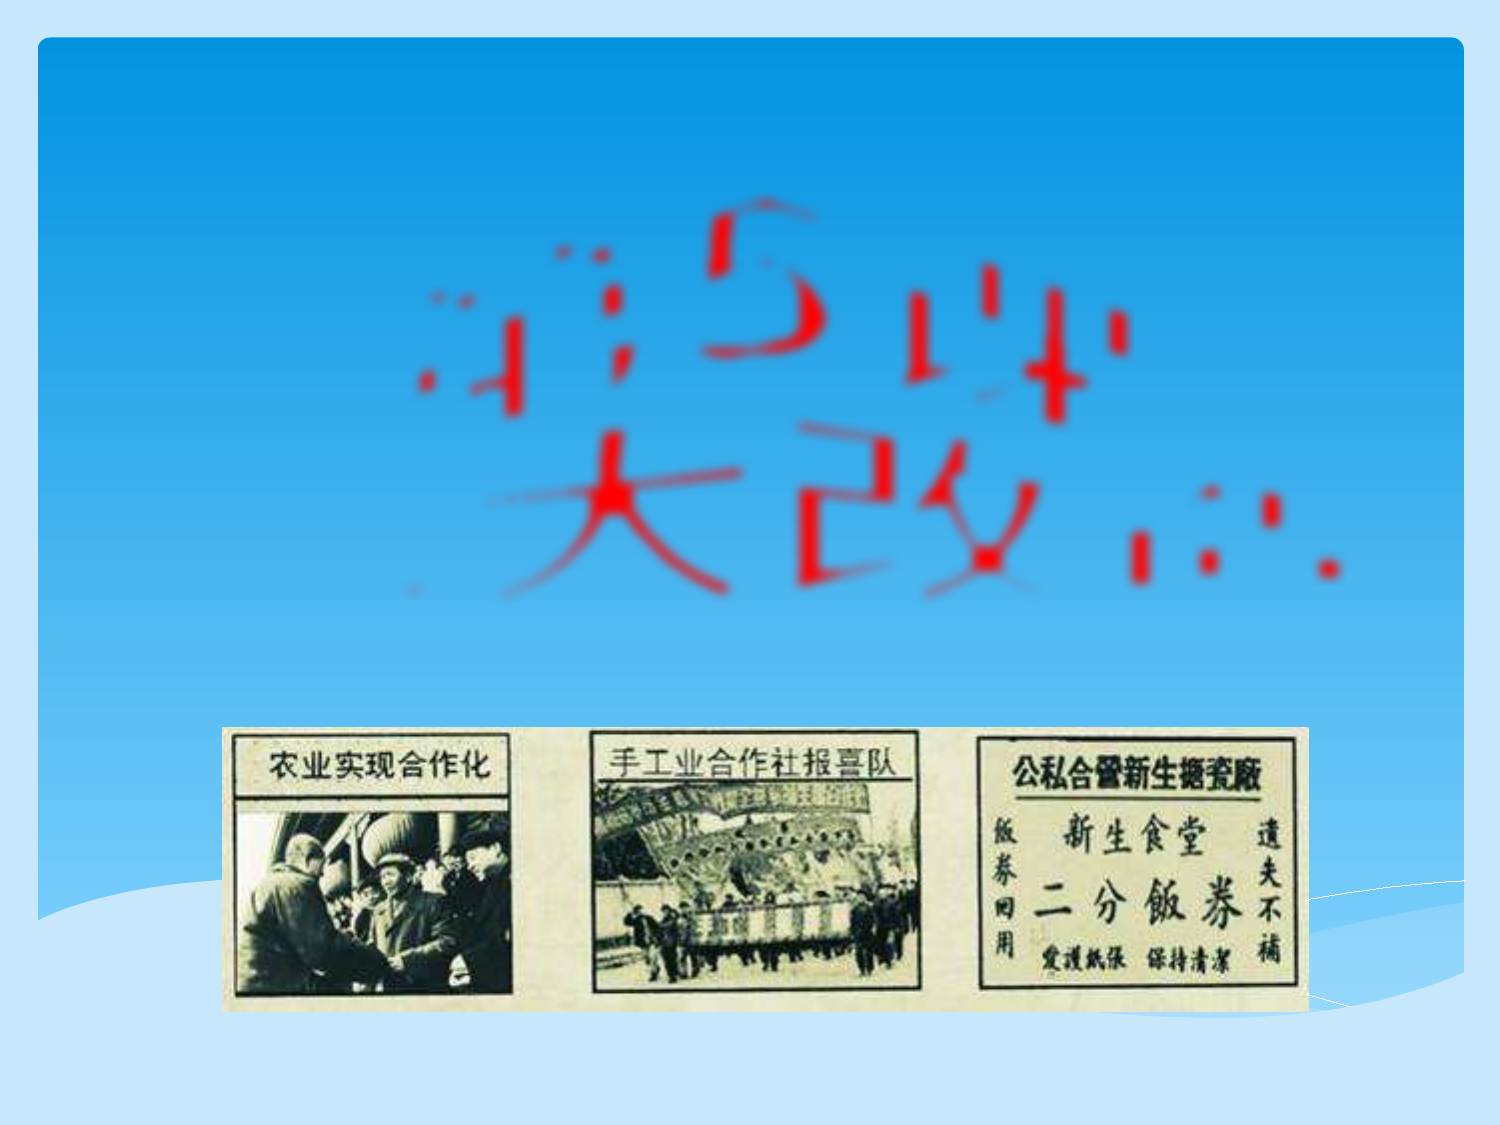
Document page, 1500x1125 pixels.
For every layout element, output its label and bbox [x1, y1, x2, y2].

picture [221, 727, 1309, 1012]
